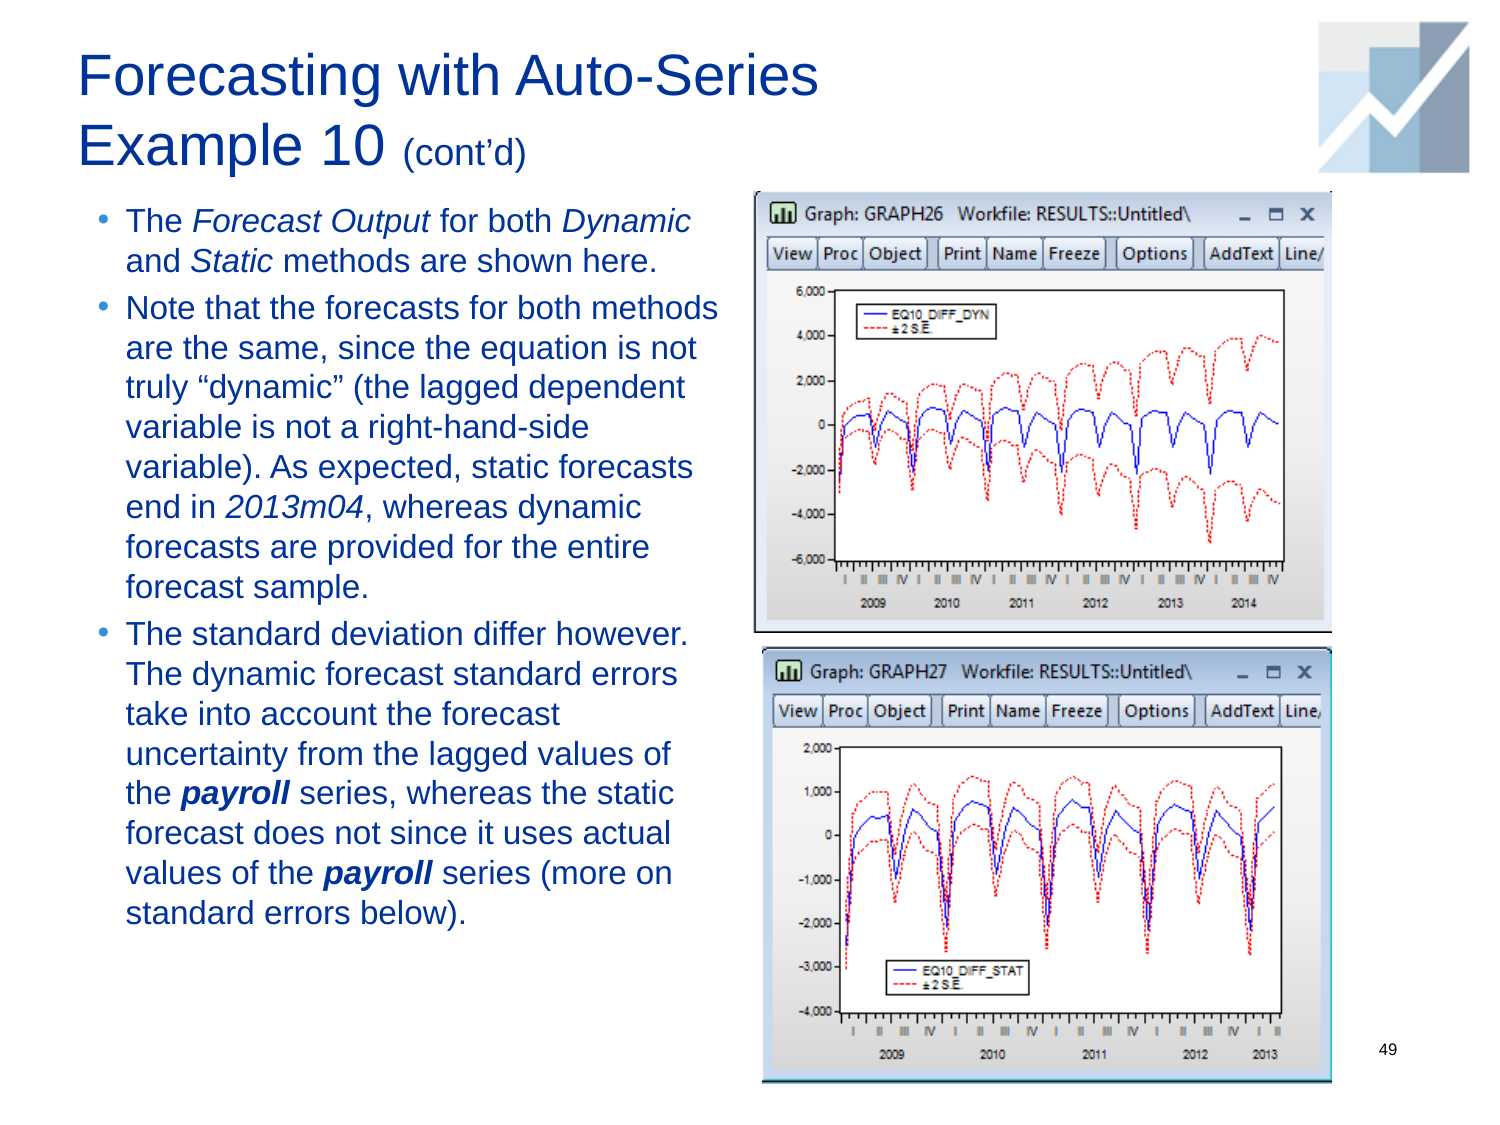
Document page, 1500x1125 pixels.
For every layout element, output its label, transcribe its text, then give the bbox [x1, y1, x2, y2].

picture [762, 646, 1332, 1085]
text_box The Forecast Output for both Dynamic and Static methods are shown here. Note that the forecasts for both methods are the same, since the equation is not truly “dynamic” (the lagged dependent variable is not a right-hand-side variable). As expected, static forecasts end in 2013m04, whereas dynamic forecasts are provided for the entire forecast sample. The standard deviation differ however. The dynamic forecast standard errors take into account the forecast uncertainty from the lagged values of the payroll series, whereas the static forecast does not since it uses actual values of the payroll series (more on standard errors below). [82, 191, 738, 1039]
title Forecasting with Auto-Series Example 10 (cont’d) [62, 0, 1297, 185]
picture [753, 191, 1332, 633]
picture [1300, 11, 1479, 181]
slide_number 49 [1337, 1015, 1413, 1067]
